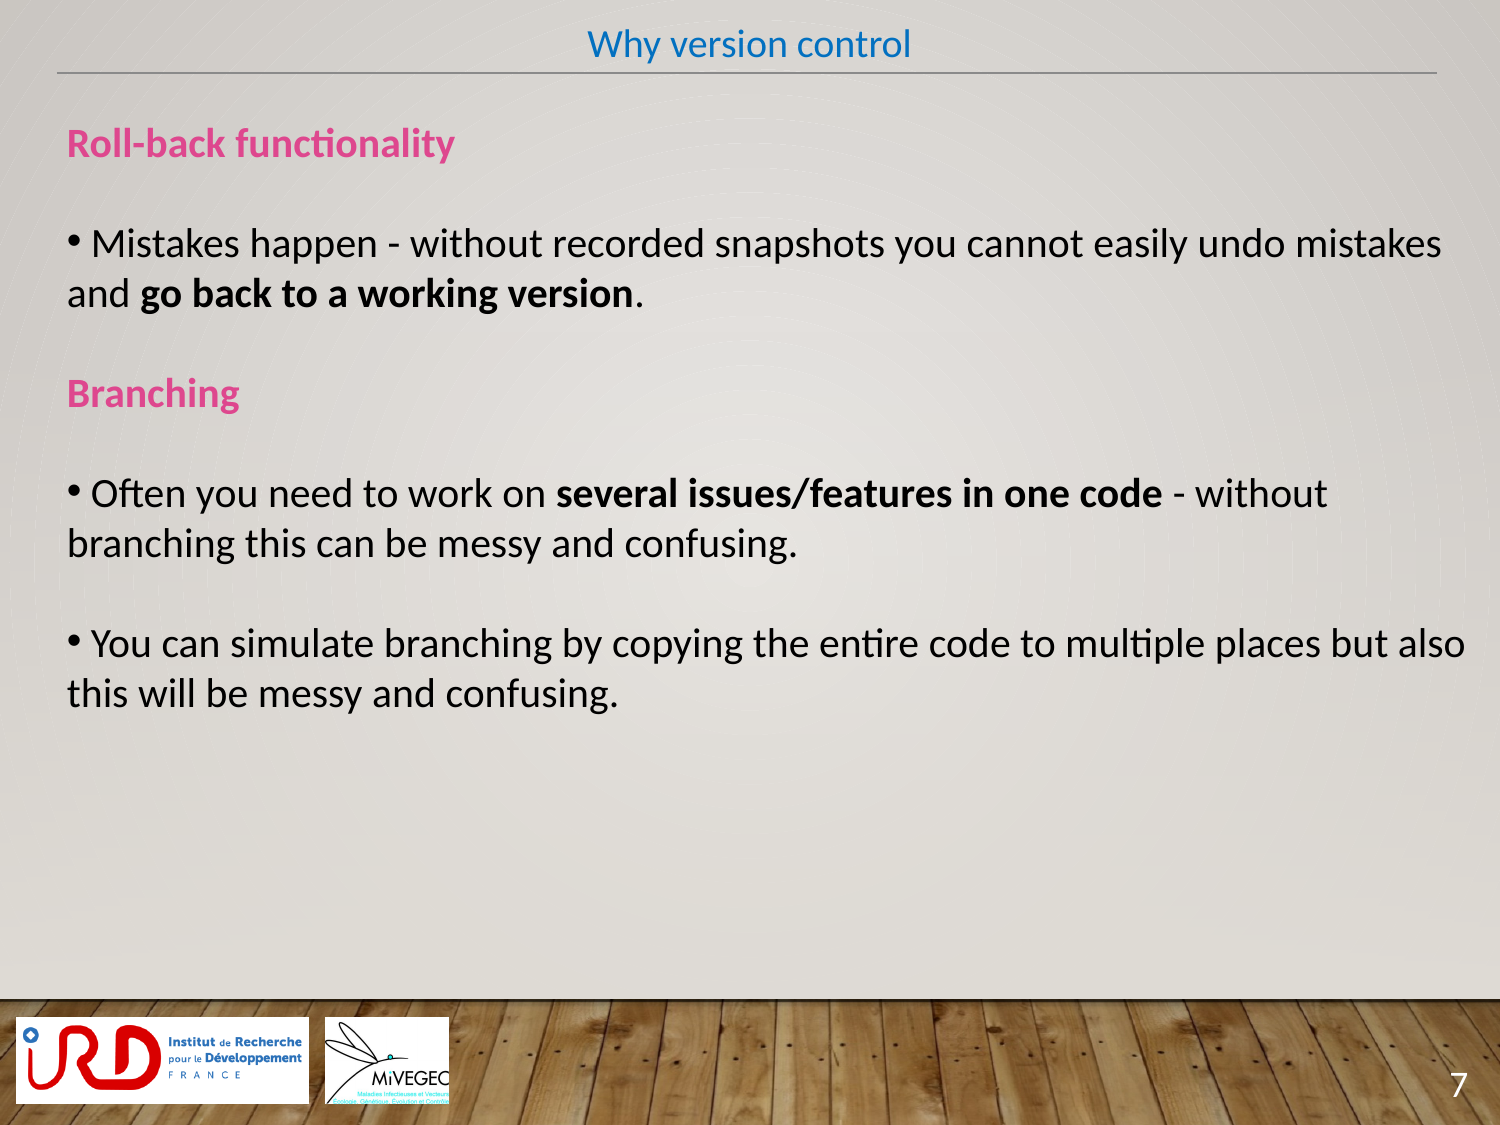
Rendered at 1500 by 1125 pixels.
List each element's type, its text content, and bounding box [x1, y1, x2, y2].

slide_number 7 [1378, 1052, 1484, 1103]
picture [0, 999, 1500, 1125]
text_box Roll-back functionality Mistakes happen - without recorded snapshots you cannot easily undo mistakes and go back to a working version. Branching Often you need to work on several issues/features in one code - without branching this can be messy and confusing. You can simulate branching by copying the entire code to multiple places but also this will be messy and confusing. [52, 108, 1500, 824]
list Why version control [0, 0, 1500, 73]
